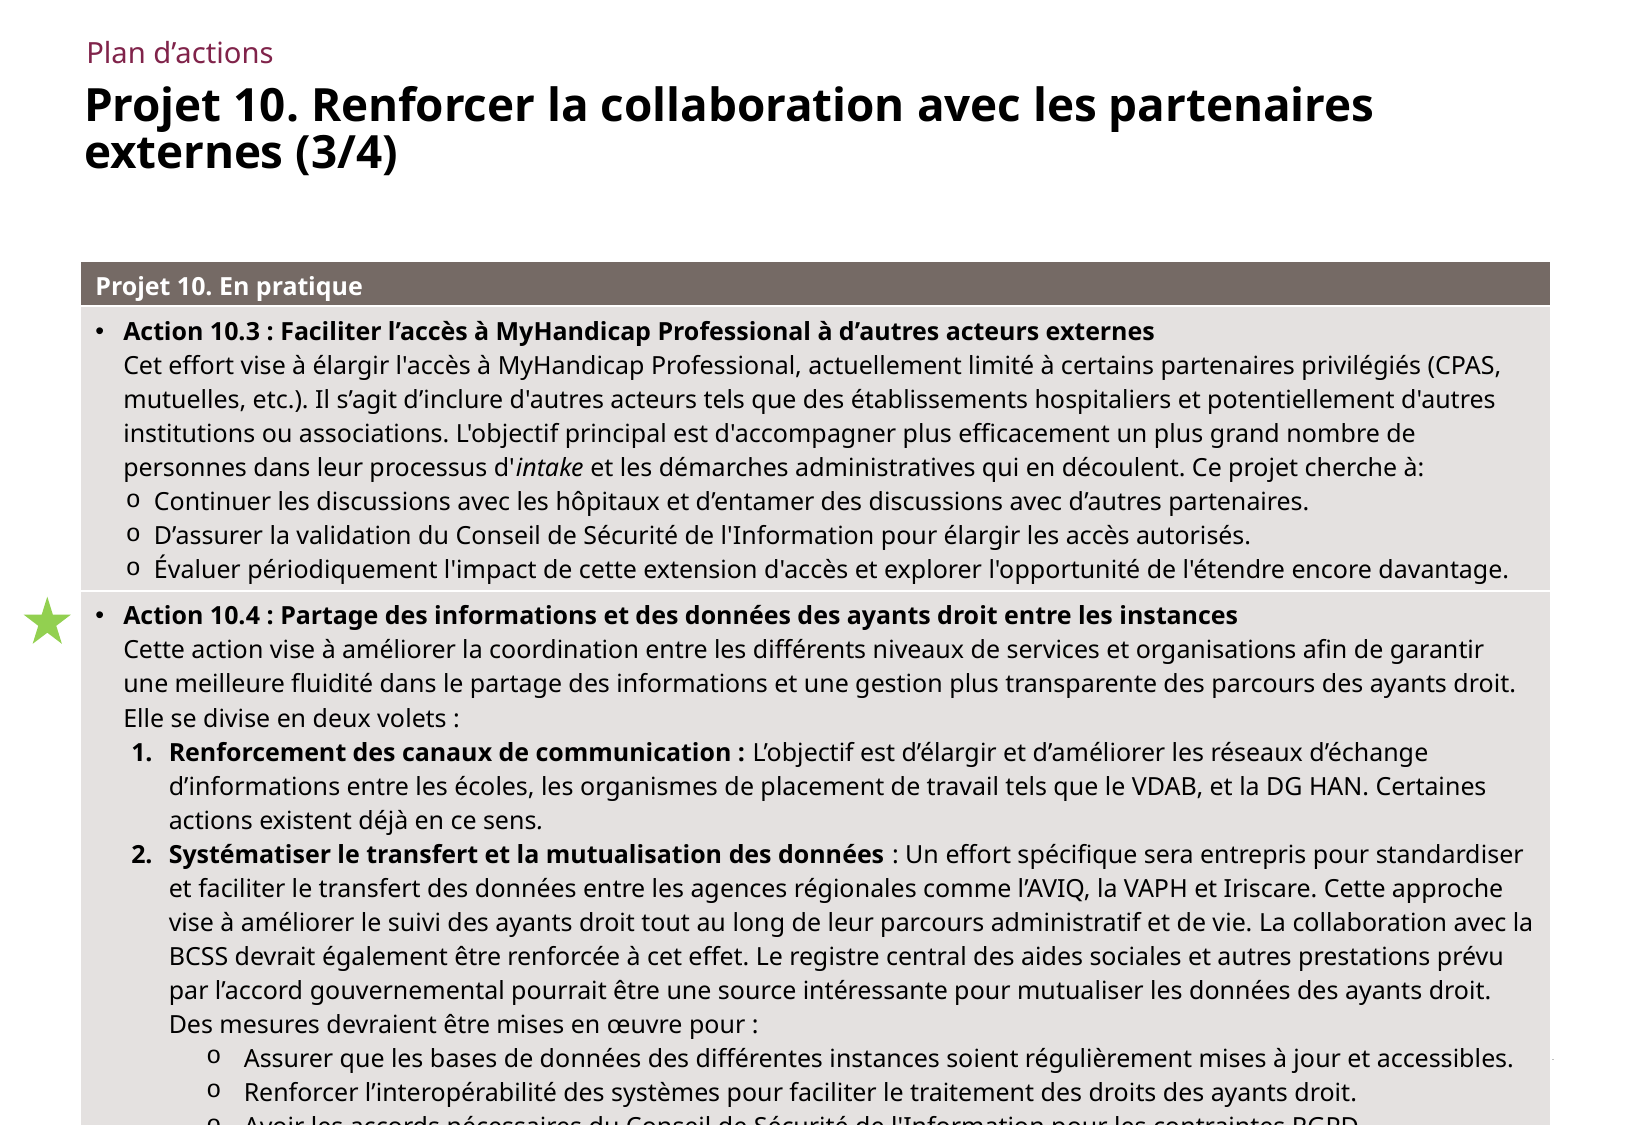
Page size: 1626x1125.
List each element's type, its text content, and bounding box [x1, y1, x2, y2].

text_box [23, 596, 71, 644]
text_box Plan d’actions [86, 38, 1522, 70]
table_cell Action 10.4 : Partage des informations et des données des ayants droit entre les instances Cette action vise à améliorer la coordination entre les différents niveaux de services et organisations afin de garantir une meilleure fluidité dans le partage des informations et une gestion plus transparente des parcours des ayants droit. Elle se divise en deux volets : Renforcement des canaux de communication : L’objectif est d’élargir et d’améliorer les réseaux d’échange d’informations entre les écoles, les organismes de placement de travail tels que le VDAB, et la DG HAN. Certaines actions existent déjà en ce sens. Systématiser le transfert et la mutualisation des données : Un effort spécifique sera entrepris pour standardiser et faciliter le transfert des données entre les agences régionales comme l’AVIQ, la VAPH et Iriscare. Cette approche vise à améliorer le suivi des ayants droit tout au long de leur parcours administratif et de vie. La collaboration avec la BCSS devrait également être renforcée à cet effet. Le registre central des aides sociales et autres prestations prévu par l’accord gouvernemental pourrait être une source intéressante pour mutualiser les données des ayants droit. Des mesures devraient être mises en œuvre pour : Assurer que les bases de données des différentes instances soient régulièrement mises à jour et accessibles. Renforcer l’interopérabilité des systèmes pour faciliter le traitement des droits des ayants droit. Avoir les accords nécessaires du Conseil de Sécurité de l'Information pour les contraintes RGPD Une piste de réflexion importante est l’utilisation du Dossier Santé Partagé dans le partage des informations entre instances, mais également pour la collecte des informations et documents important lors de la demande auprès de la DG HAN. [81, 592, 1550, 1125]
table_cell Action 10.3 : Faciliter l’accès à MyHandicap Professional à d’autres acteurs externes Cet effort vise à élargir l'accès à MyHandicap Professional, actuellement limité à certains partenaires privilégiés (CPAS, mutuelles, etc.). Il s’agit d’inclure d'autres acteurs tels que des établissements hospitaliers et potentiellement d'autres institutions ou associations. L'objectif principal est d'accompagner plus efficacement un plus grand nombre de personnes dans leur processus d'intake et les démarches administratives qui en découlent. Ce projet cherche à: Continuer les discussions avec les hôpitaux et d’entamer des discussions avec d’autres partenaires. D’assurer la validation du Conseil de Sécurité de l'Information pour élargir les accès autorisés. Évaluer périodiquement l'impact de cette extension d'accès et explorer l'opportunité de l'étendre encore davantage. Analyser les possibilités de modification de la loi de 87 dans ce sens. [81, 307, 1550, 590]
title Projet 10. Renforcer la collaboration avec les partenaires externes (3/4) [84, 82, 1550, 229]
table_header Projet 10. En pratique [81, 262, 1550, 305]
